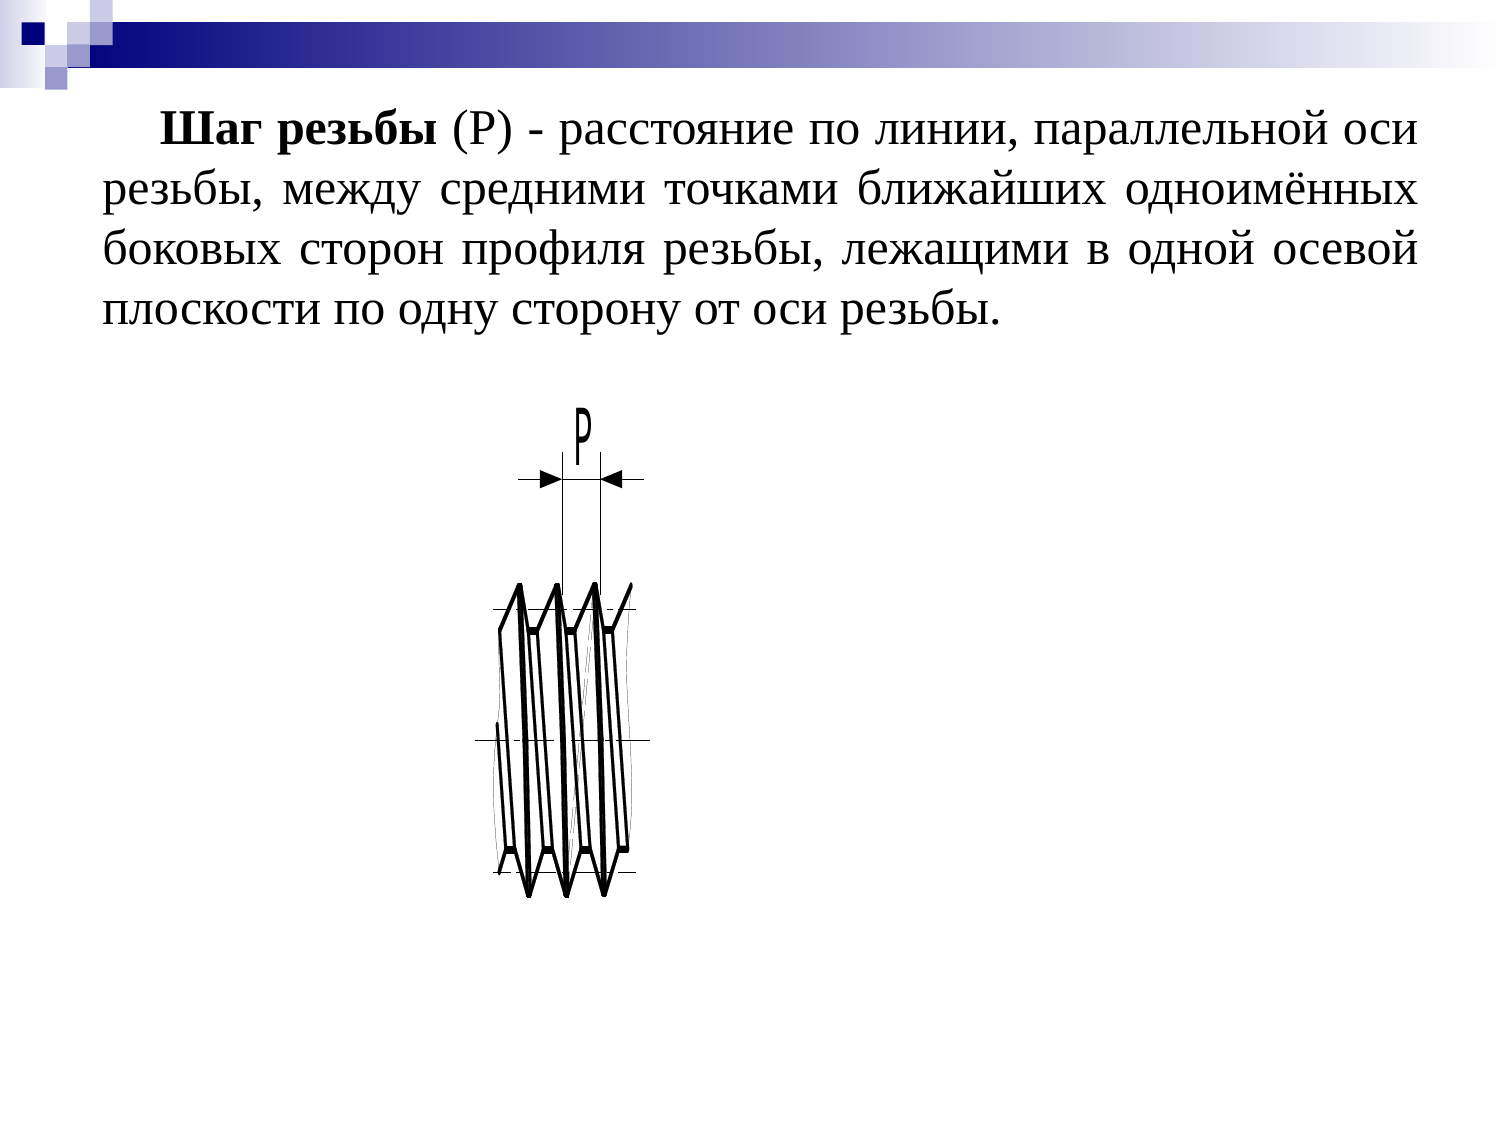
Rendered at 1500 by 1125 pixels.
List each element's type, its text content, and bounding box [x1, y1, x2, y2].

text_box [418, 326, 981, 977]
text_box Шаг резьбы (Р) - расстояние по линии, параллельной оси резьбы, между средними точками ближайших одноимённых боковых сторон профиля резьбы, лежащими в одной осевой плоскости по одну сторону от оси резьбы. [87, 87, 1434, 400]
